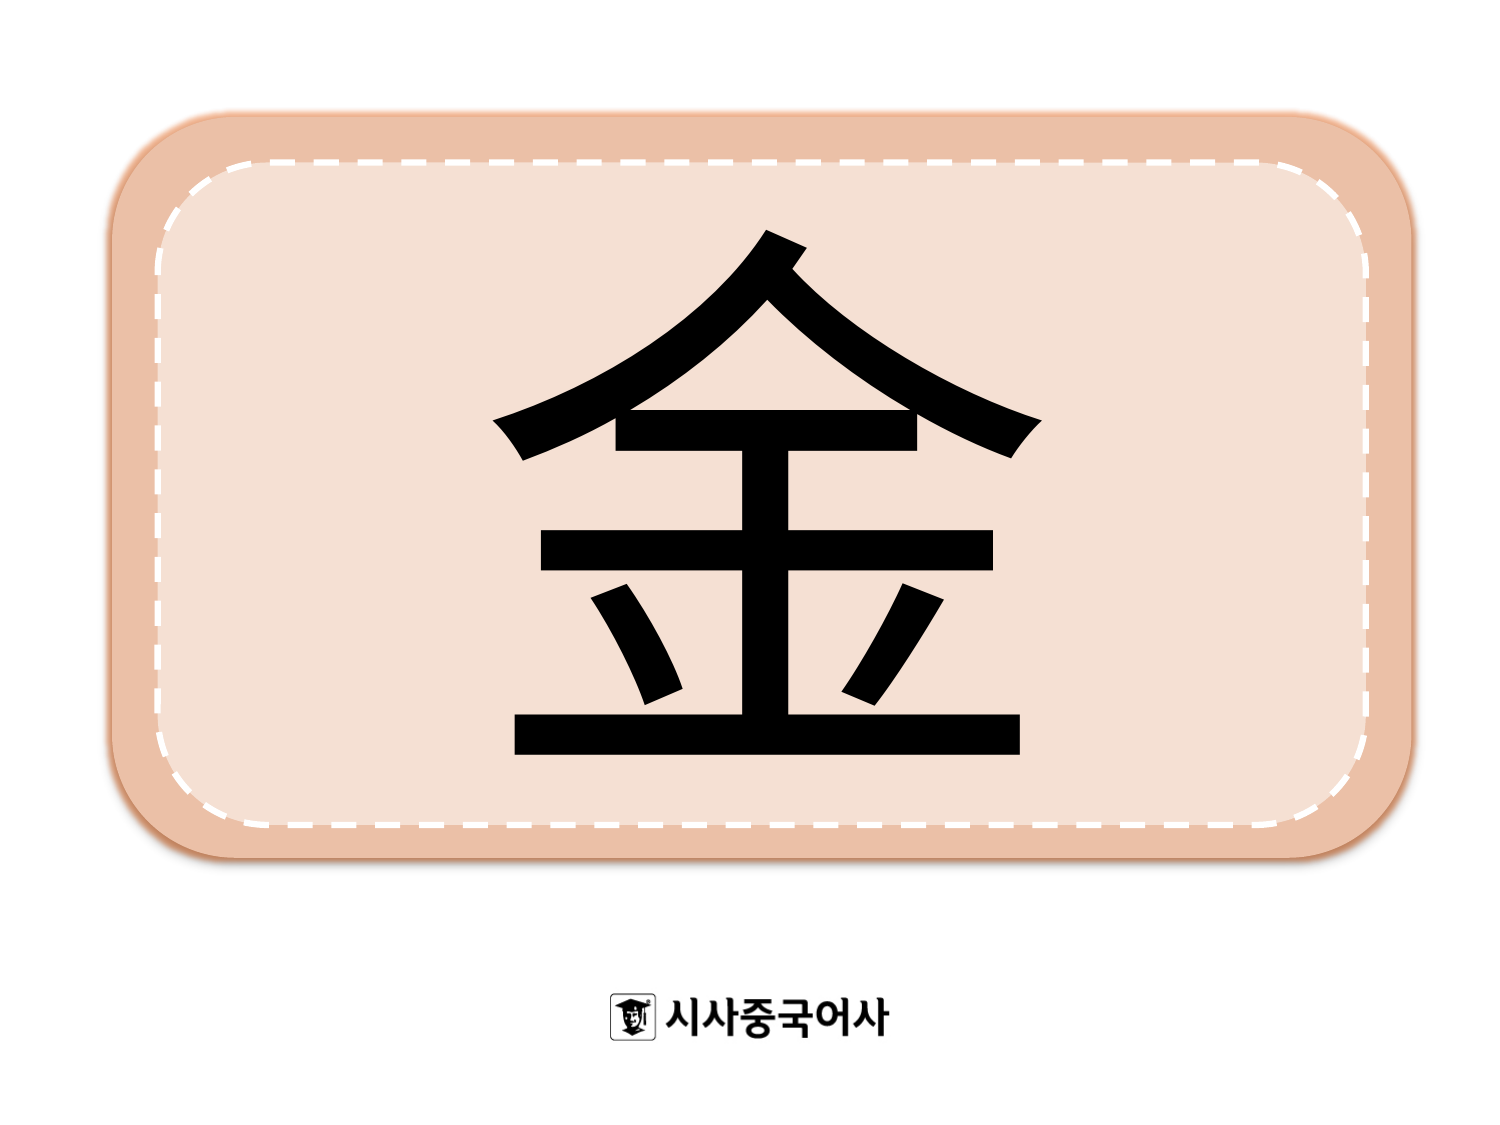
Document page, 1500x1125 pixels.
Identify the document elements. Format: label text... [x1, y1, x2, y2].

picture [602, 987, 898, 1047]
text_box 金 [162, 160, 1371, 824]
